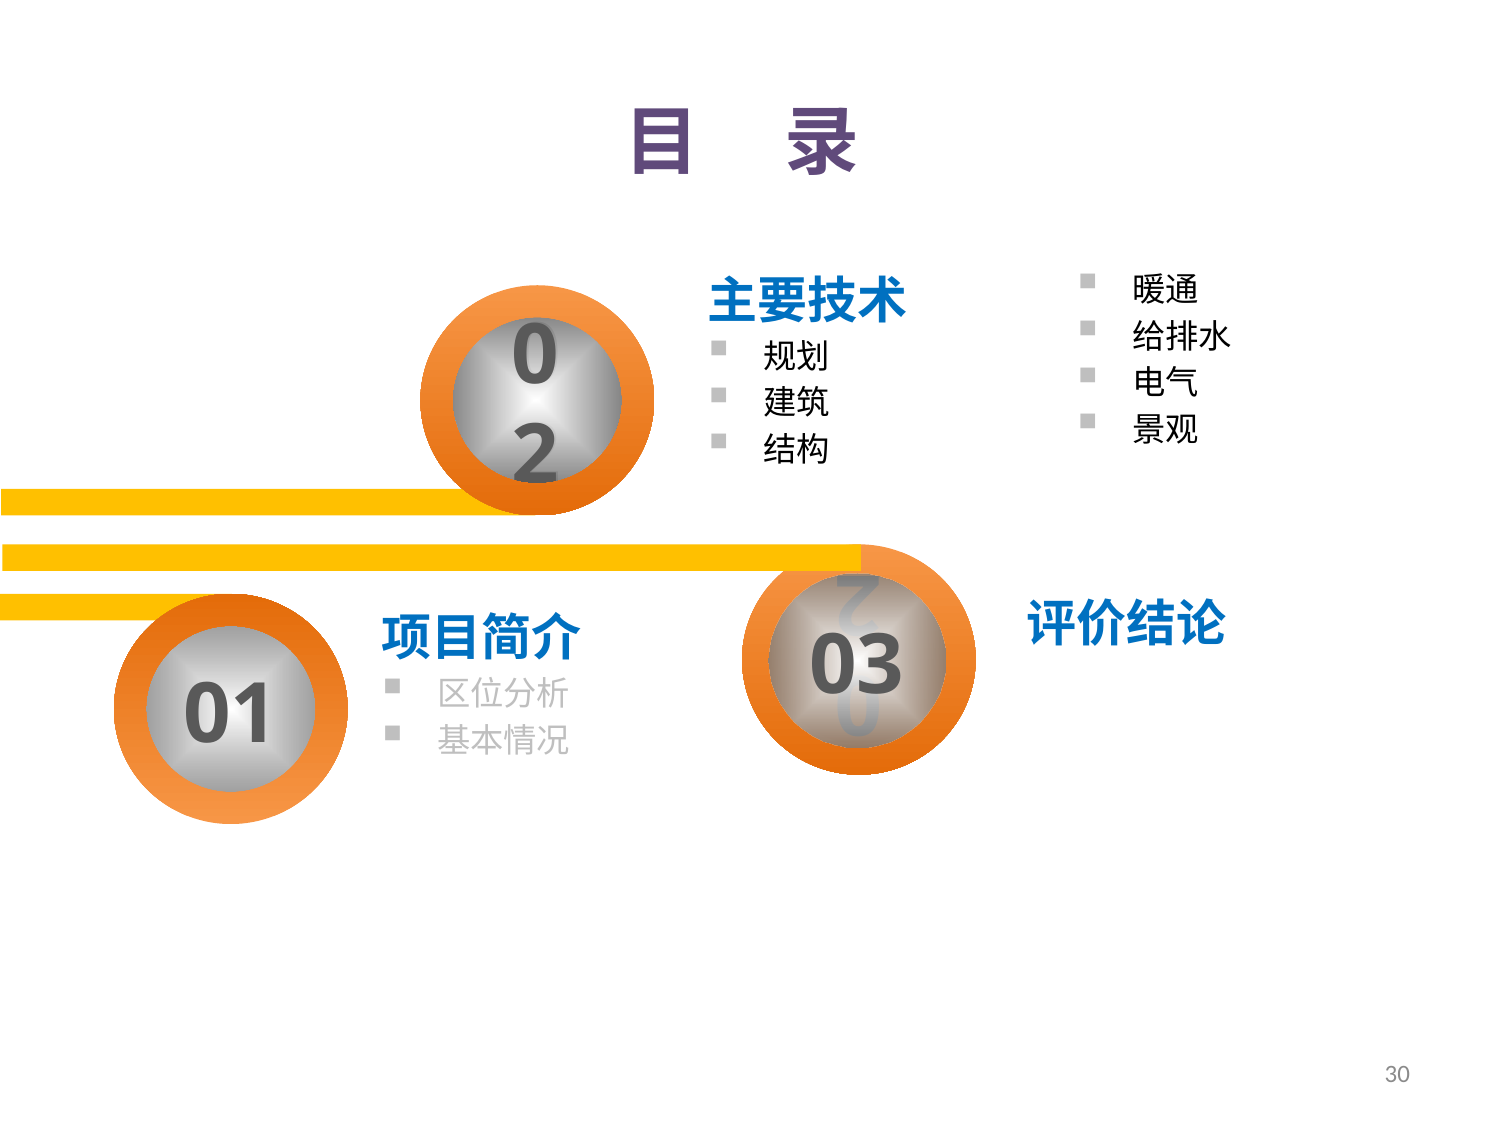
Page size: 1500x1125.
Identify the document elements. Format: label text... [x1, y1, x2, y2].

text_box 评价结论 [1011, 584, 1242, 660]
text_box 目 录 [331, 86, 1153, 191]
text_box [0, 542, 692, 573]
text_box [418, 283, 657, 518]
text_box [0, 487, 518, 517]
text_box 01 [149, 628, 313, 790]
text_box 项目简介 区位分析 基本情况 [366, 598, 596, 767]
text_box [0, 592, 213, 622]
text_box 02 [455, 320, 620, 481]
text_box 主要技术 规划 建筑 结构 暖通 给排水 电气 景观 [692, 260, 1460, 575]
slide_number 30 [1074, 1042, 1425, 1103]
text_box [741, 543, 976, 775]
text_box [111, 591, 350, 827]
